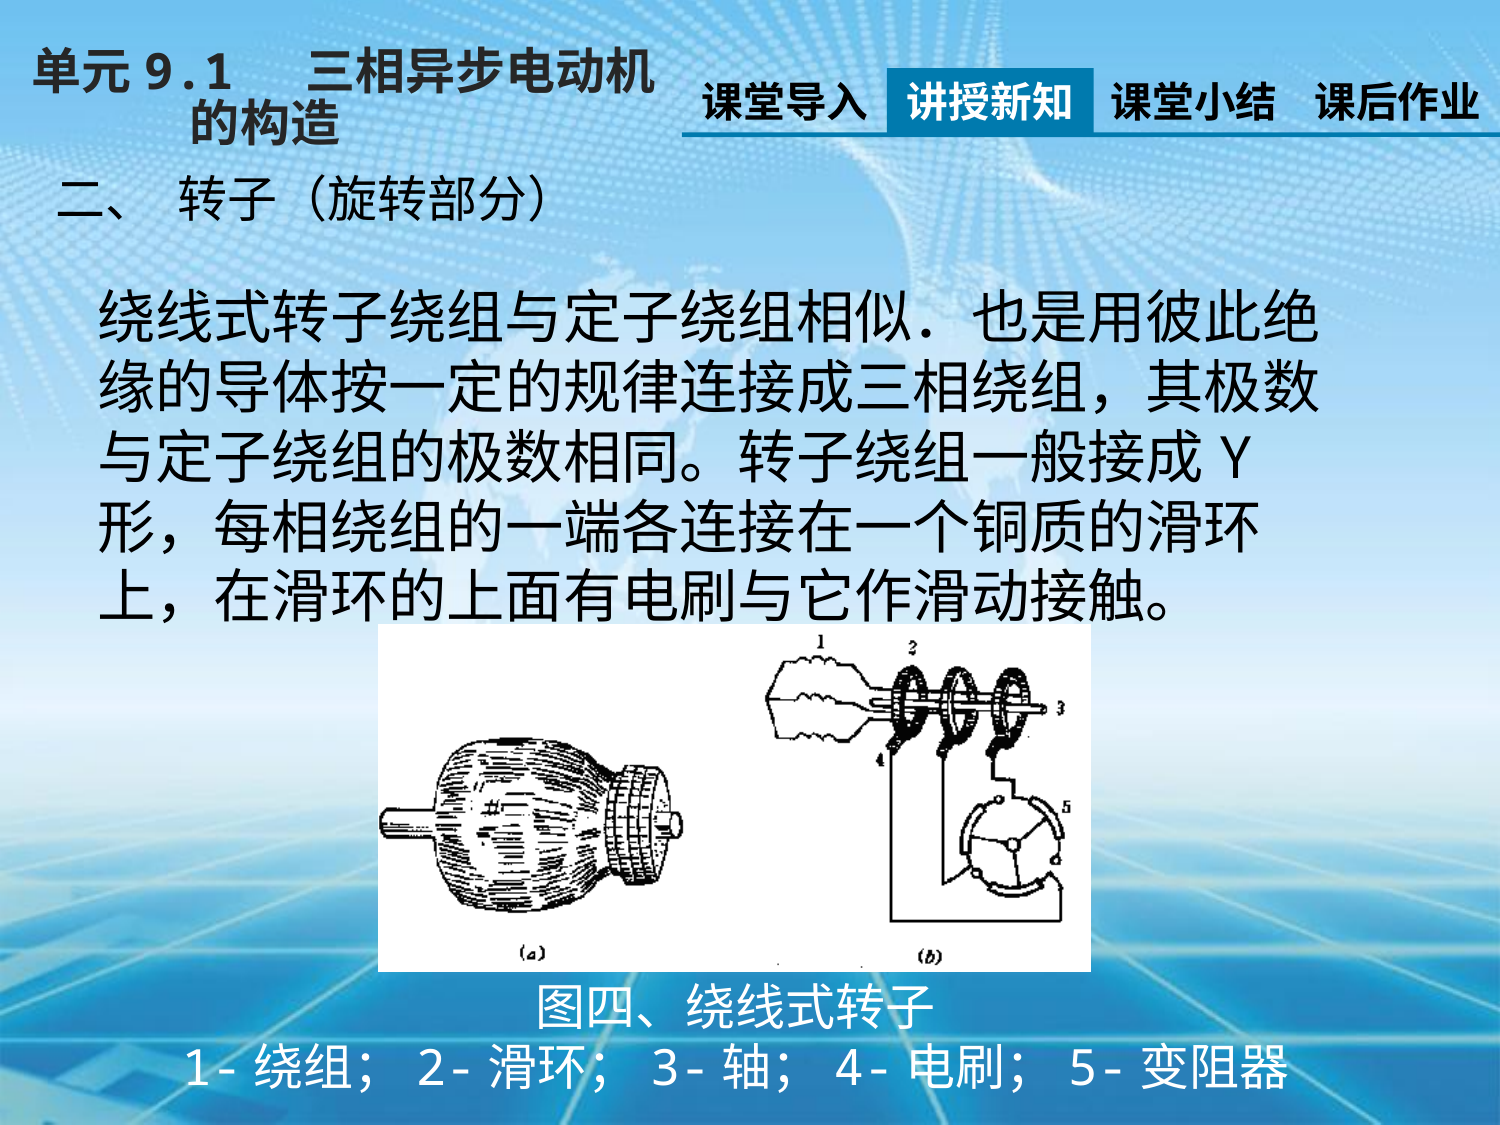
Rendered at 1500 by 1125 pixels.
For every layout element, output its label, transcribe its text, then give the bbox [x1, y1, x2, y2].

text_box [16, 39, 1500, 160]
picture [0, 0, 1500, 1125]
text_box 二、 转子（旋转部分） [40, 160, 1391, 348]
text_box 图四、绕线式转子 1-绕组；2-滑环；3-轴；4-电刷；5-变阻器 [167, 967, 1305, 1103]
text_box 绕线式转子绕组与定子绕组相似．也是用彼此绝缘的导体按一定的规律连接成三相绕组，其极数与定子绕组的极数相同。转子绕组一般接成Y形，每相绕组的一端各连接在一个铜质的滑环上，在滑环的上面有电刷与它作滑动接触。 [82, 348, 1375, 637]
